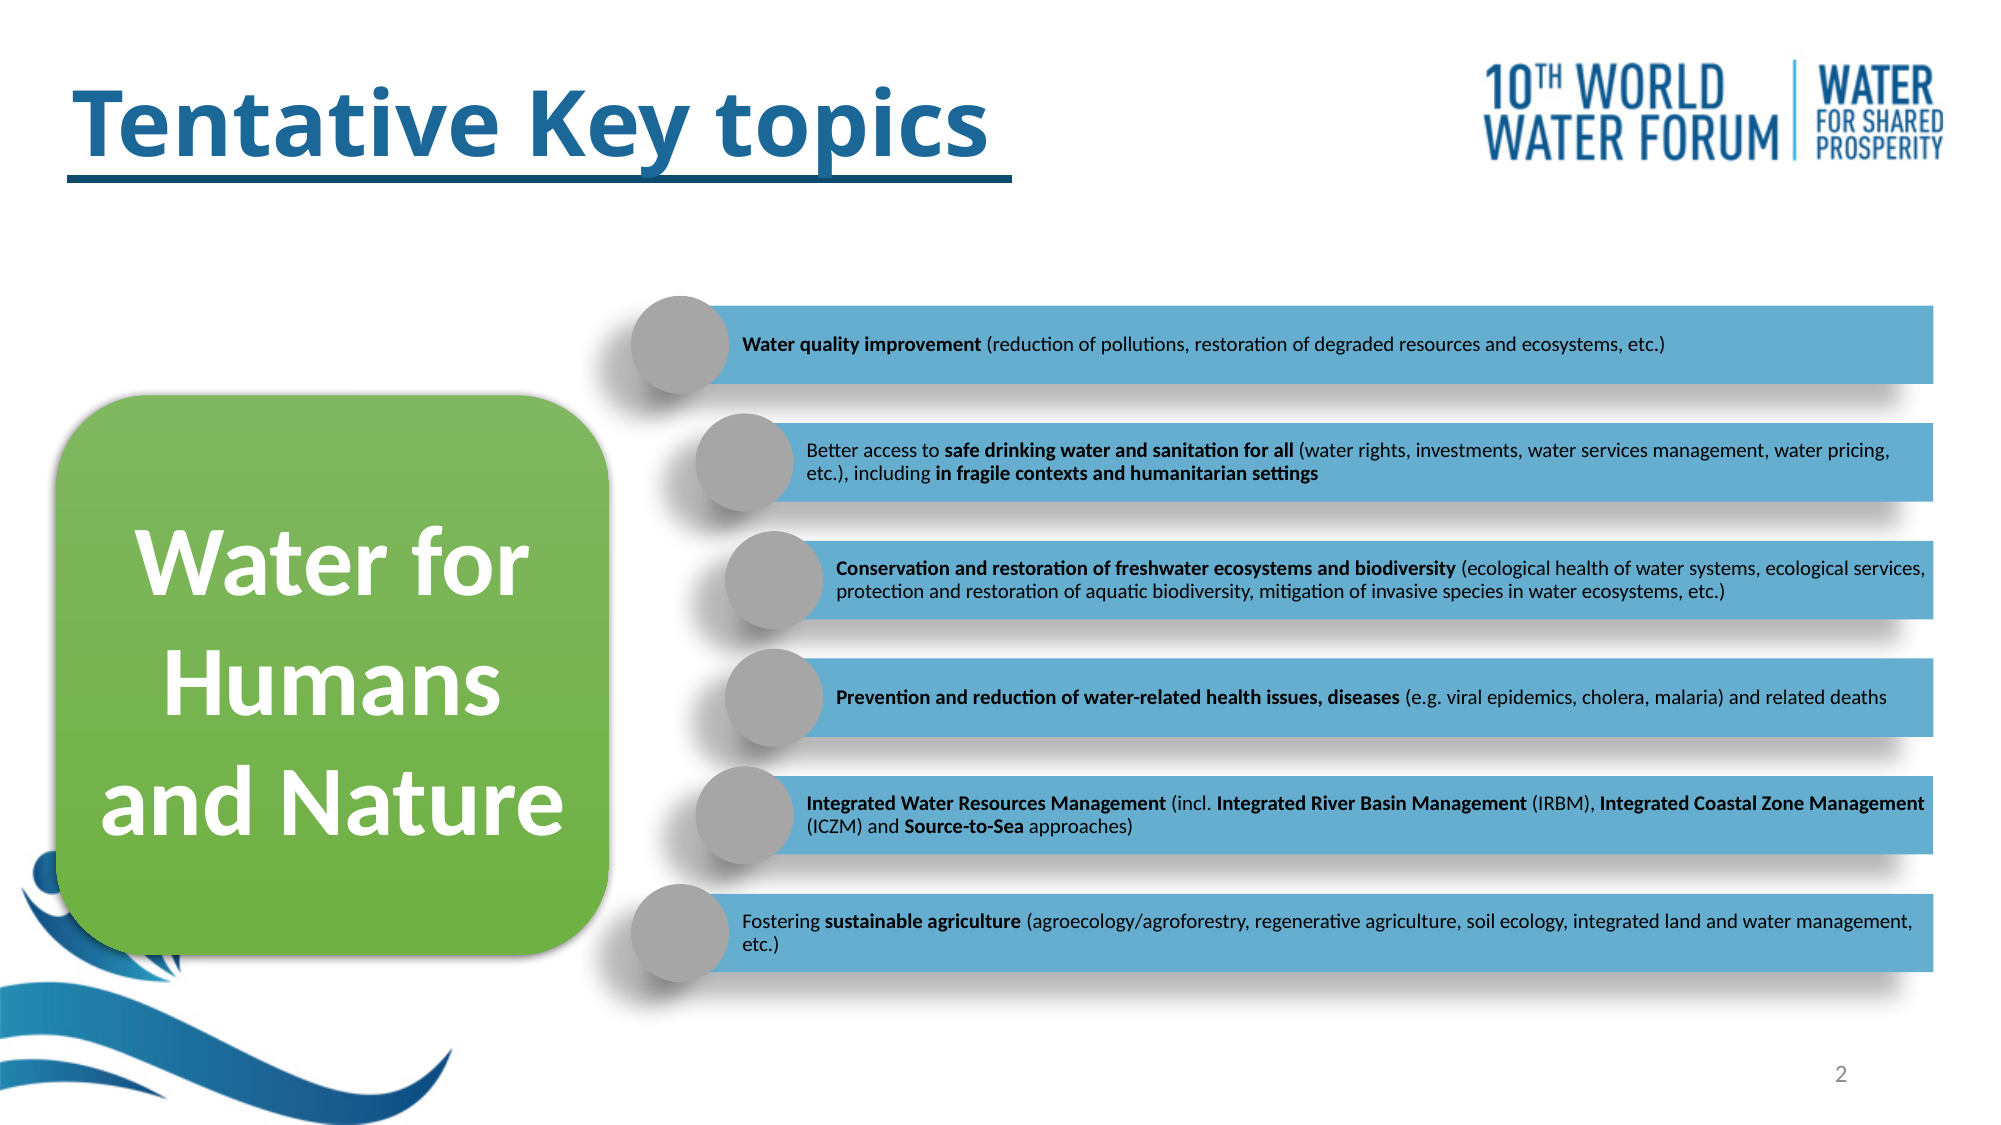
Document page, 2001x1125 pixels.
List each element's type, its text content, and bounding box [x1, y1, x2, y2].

slide_number 2 [1412, 1042, 1863, 1103]
picture [0, 0, 2001, 1125]
text_box Water for Humans and Nature [56, 395, 610, 956]
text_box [620, 266, 1944, 1012]
text_box Tentative Key topics [56, 17, 1782, 236]
